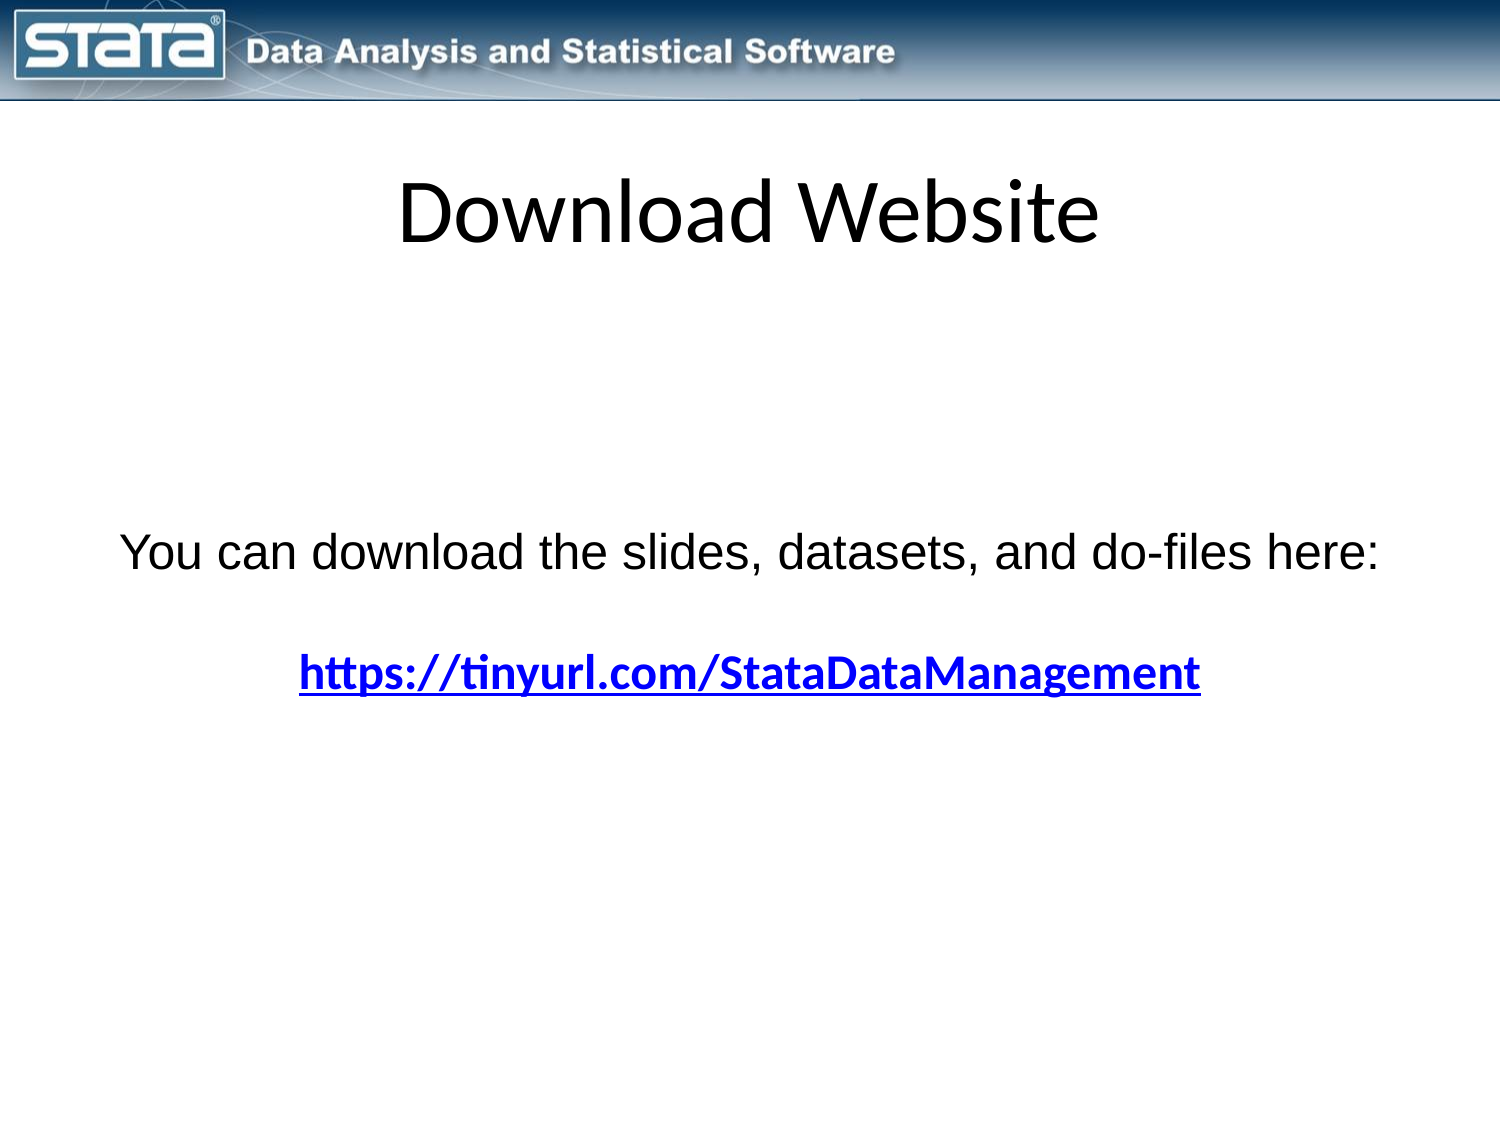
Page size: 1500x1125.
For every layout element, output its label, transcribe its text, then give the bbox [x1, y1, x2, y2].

picture [0, 0, 1500, 101]
title Download Website [75, 125, 1425, 288]
text_box You can download the slides, datasets, and do-files here: https://tinyurl.com/StataDataManagement [0, 512, 1500, 708]
